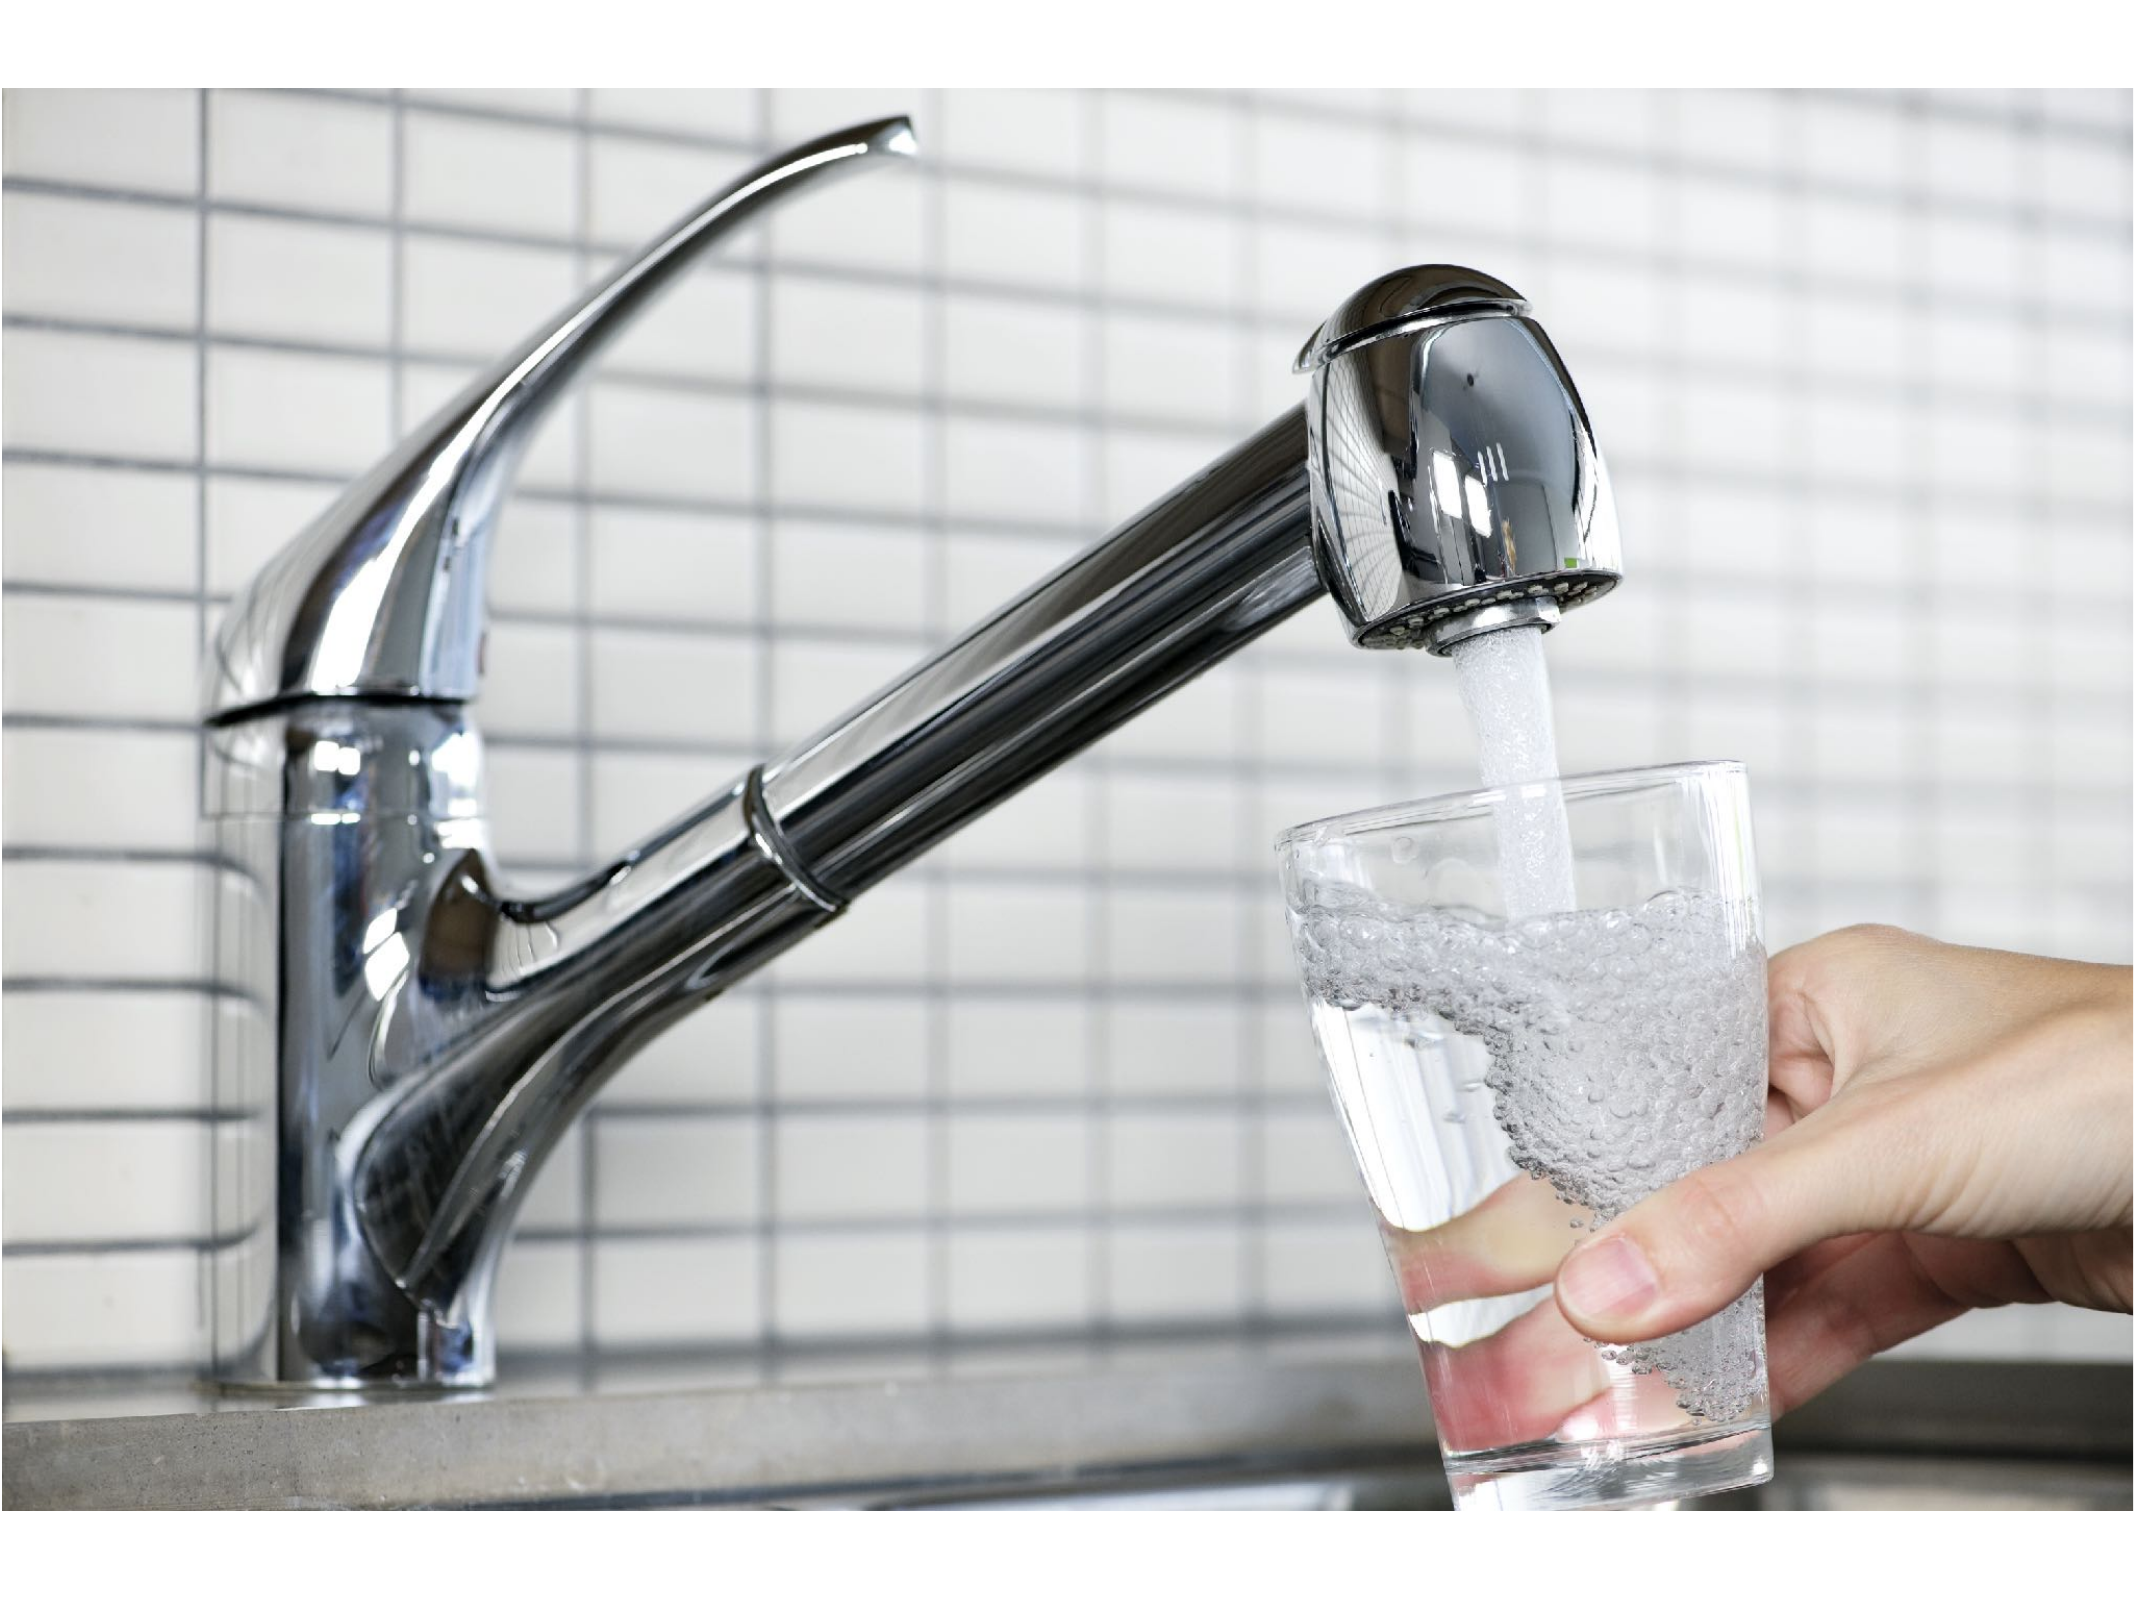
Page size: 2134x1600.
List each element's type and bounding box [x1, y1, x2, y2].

picture [1, 88, 2134, 1512]
